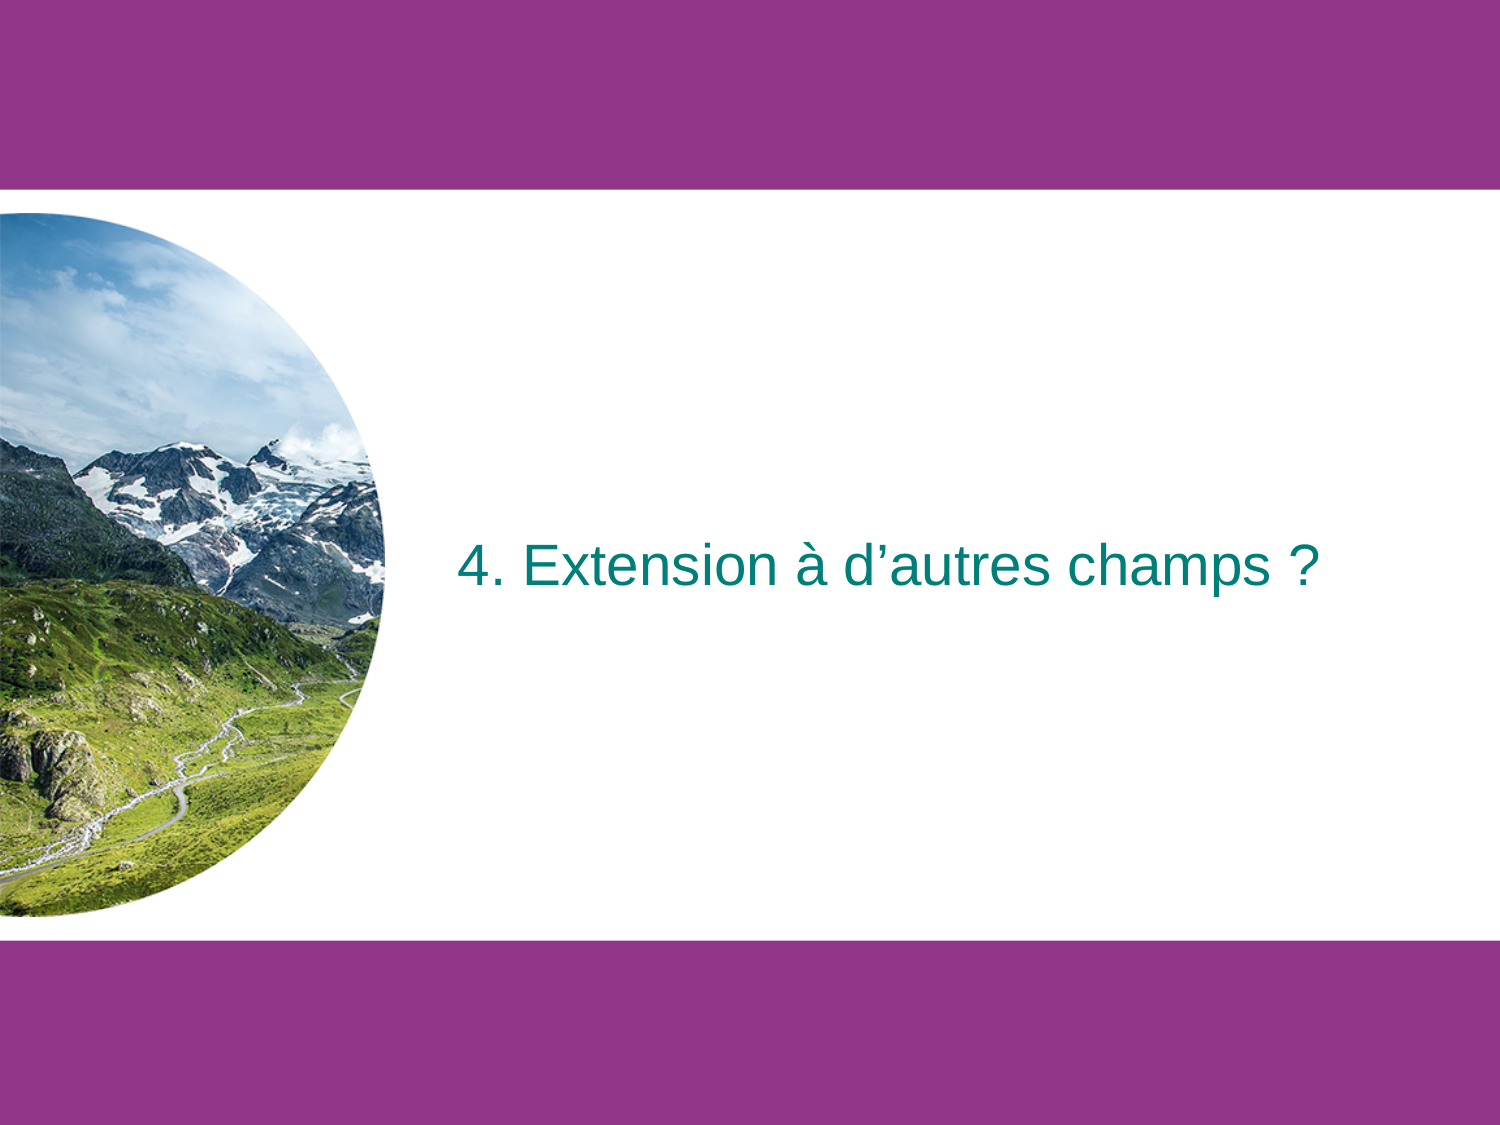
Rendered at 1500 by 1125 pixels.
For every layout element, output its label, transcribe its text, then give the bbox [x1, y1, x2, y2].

picture [0, 213, 385, 917]
list 4. Extension à d’autres champs ? [442, 467, 1412, 658]
